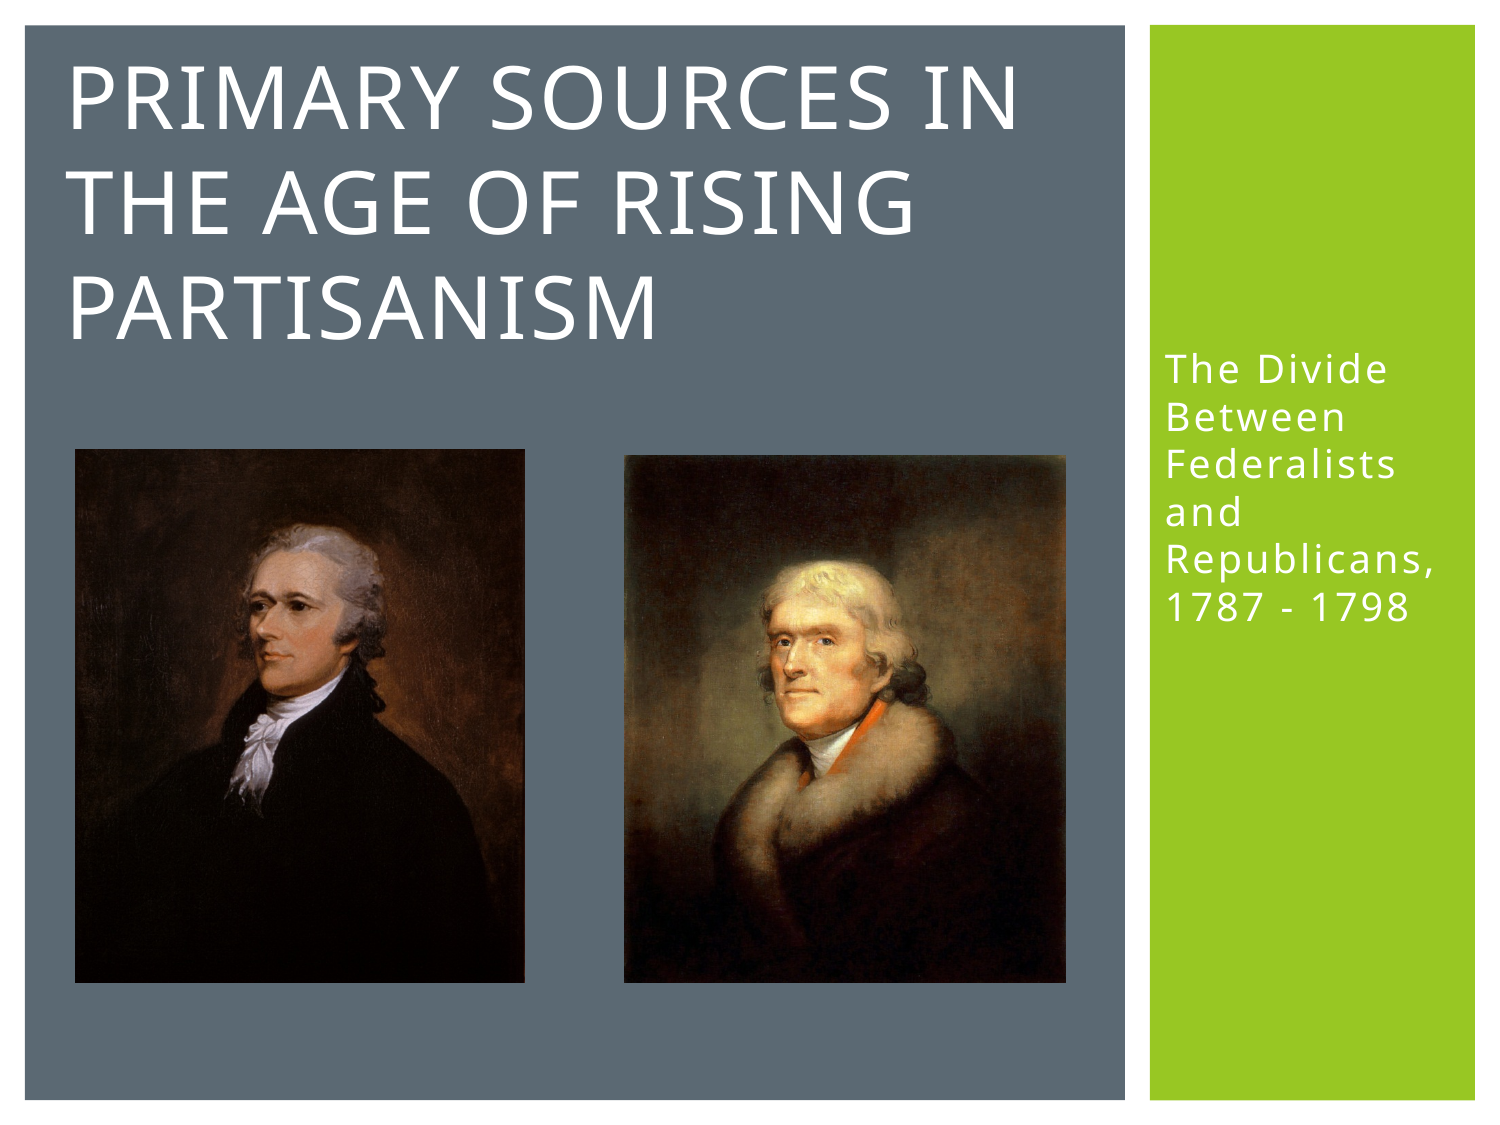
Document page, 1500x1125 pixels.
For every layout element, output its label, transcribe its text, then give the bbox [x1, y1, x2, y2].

picture [74, 449, 525, 984]
title Primary Sources in the age of rising partisanism [50, 50, 1088, 350]
picture [624, 455, 1066, 984]
subtitle The Divide Between Federalists and Republicans, 1787 - 1798 [1149, 336, 1475, 637]
